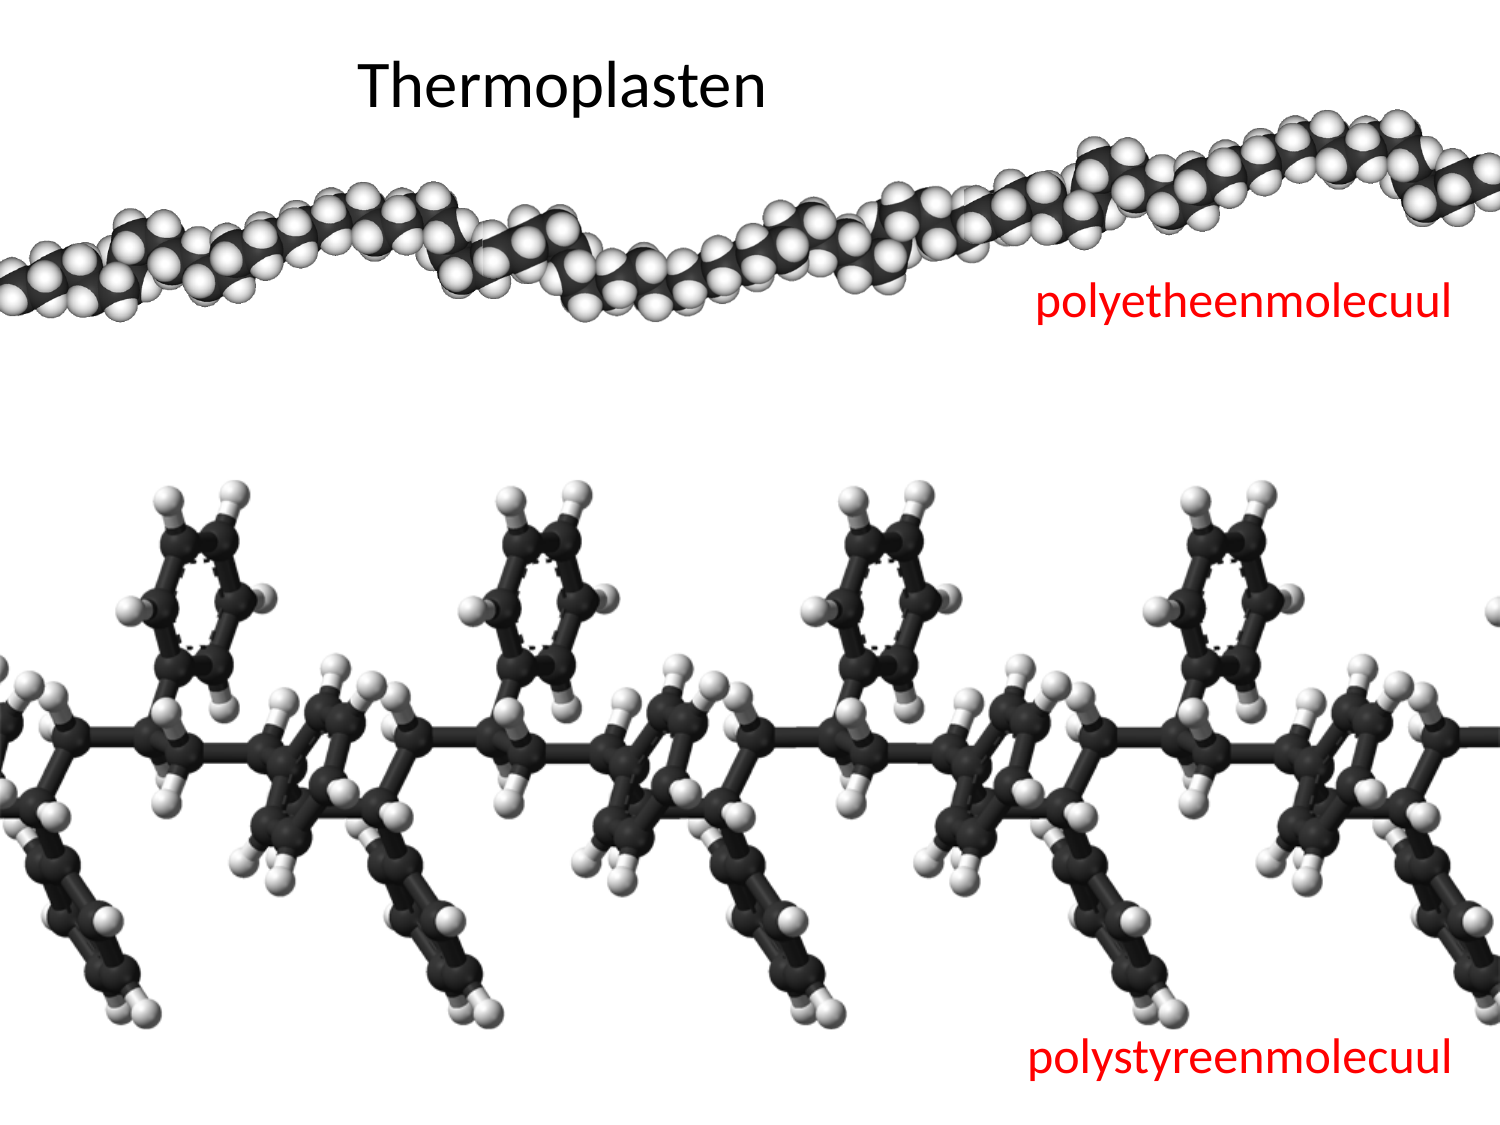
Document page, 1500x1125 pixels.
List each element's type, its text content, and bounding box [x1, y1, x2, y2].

picture [0, 405, 1500, 1105]
text_box Polymeren Thermoplasten [29, 33, 1500, 82]
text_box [0, 82, 1500, 349]
